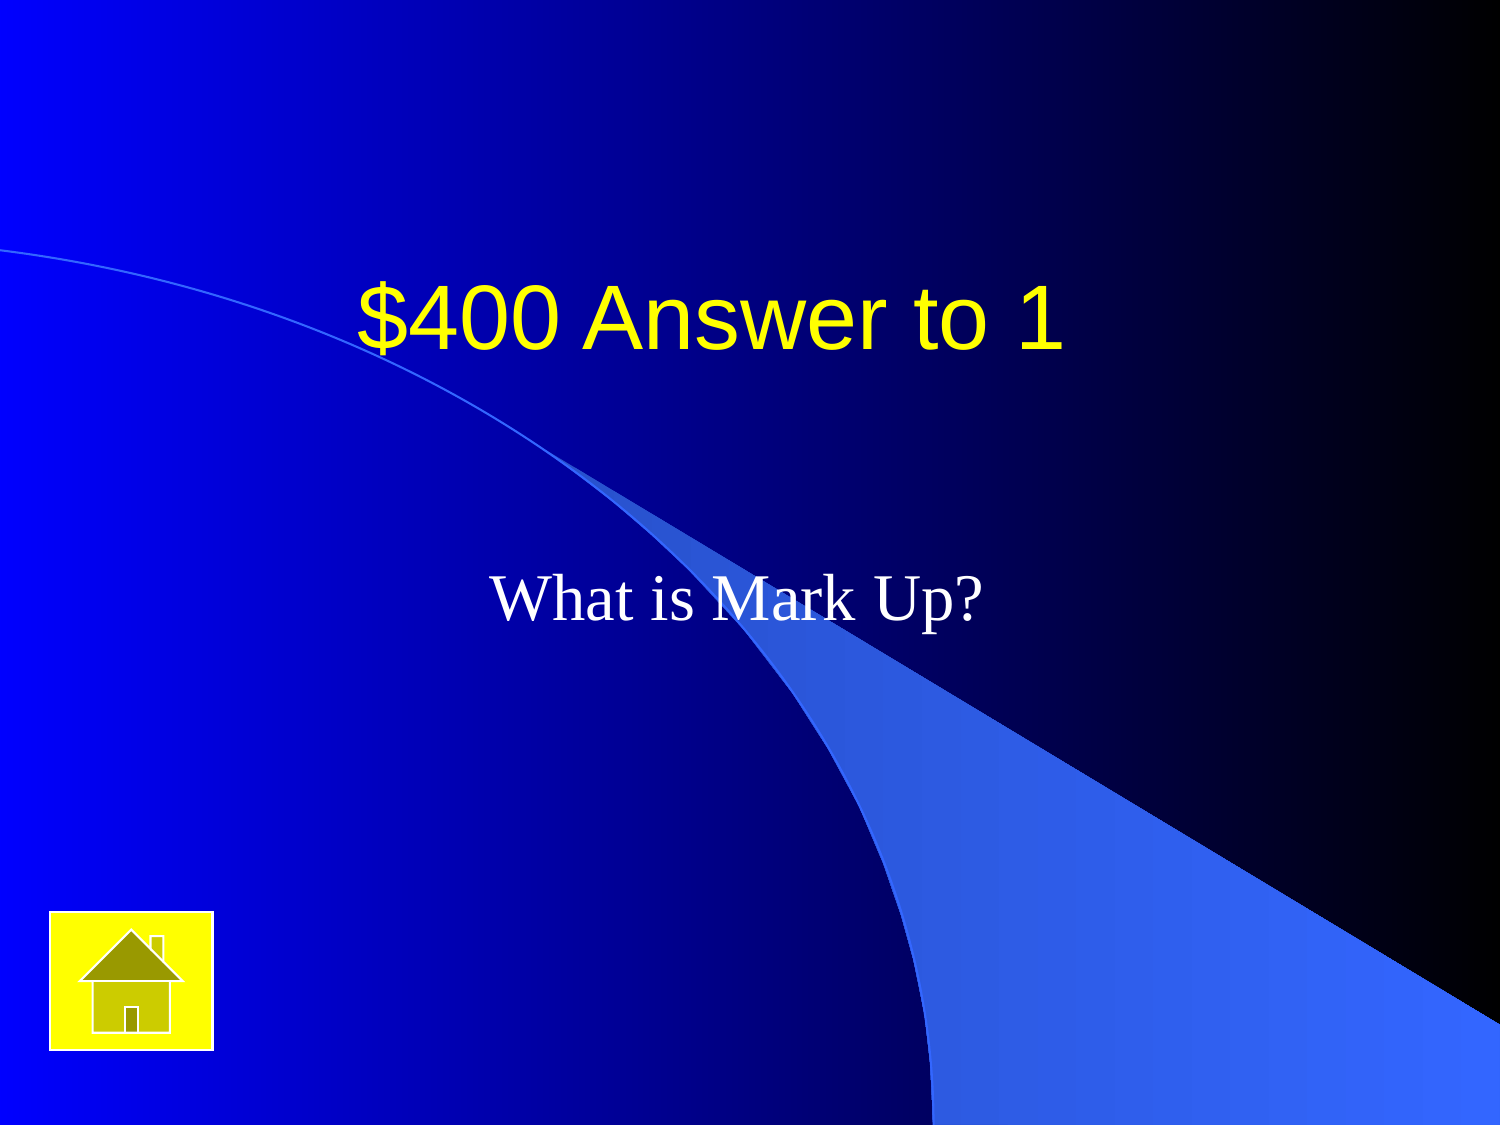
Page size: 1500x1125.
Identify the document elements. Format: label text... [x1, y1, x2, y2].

title $400 Answer to 1 [74, 187, 1351, 376]
subtitle What is Mark Up? [162, 449, 1313, 738]
